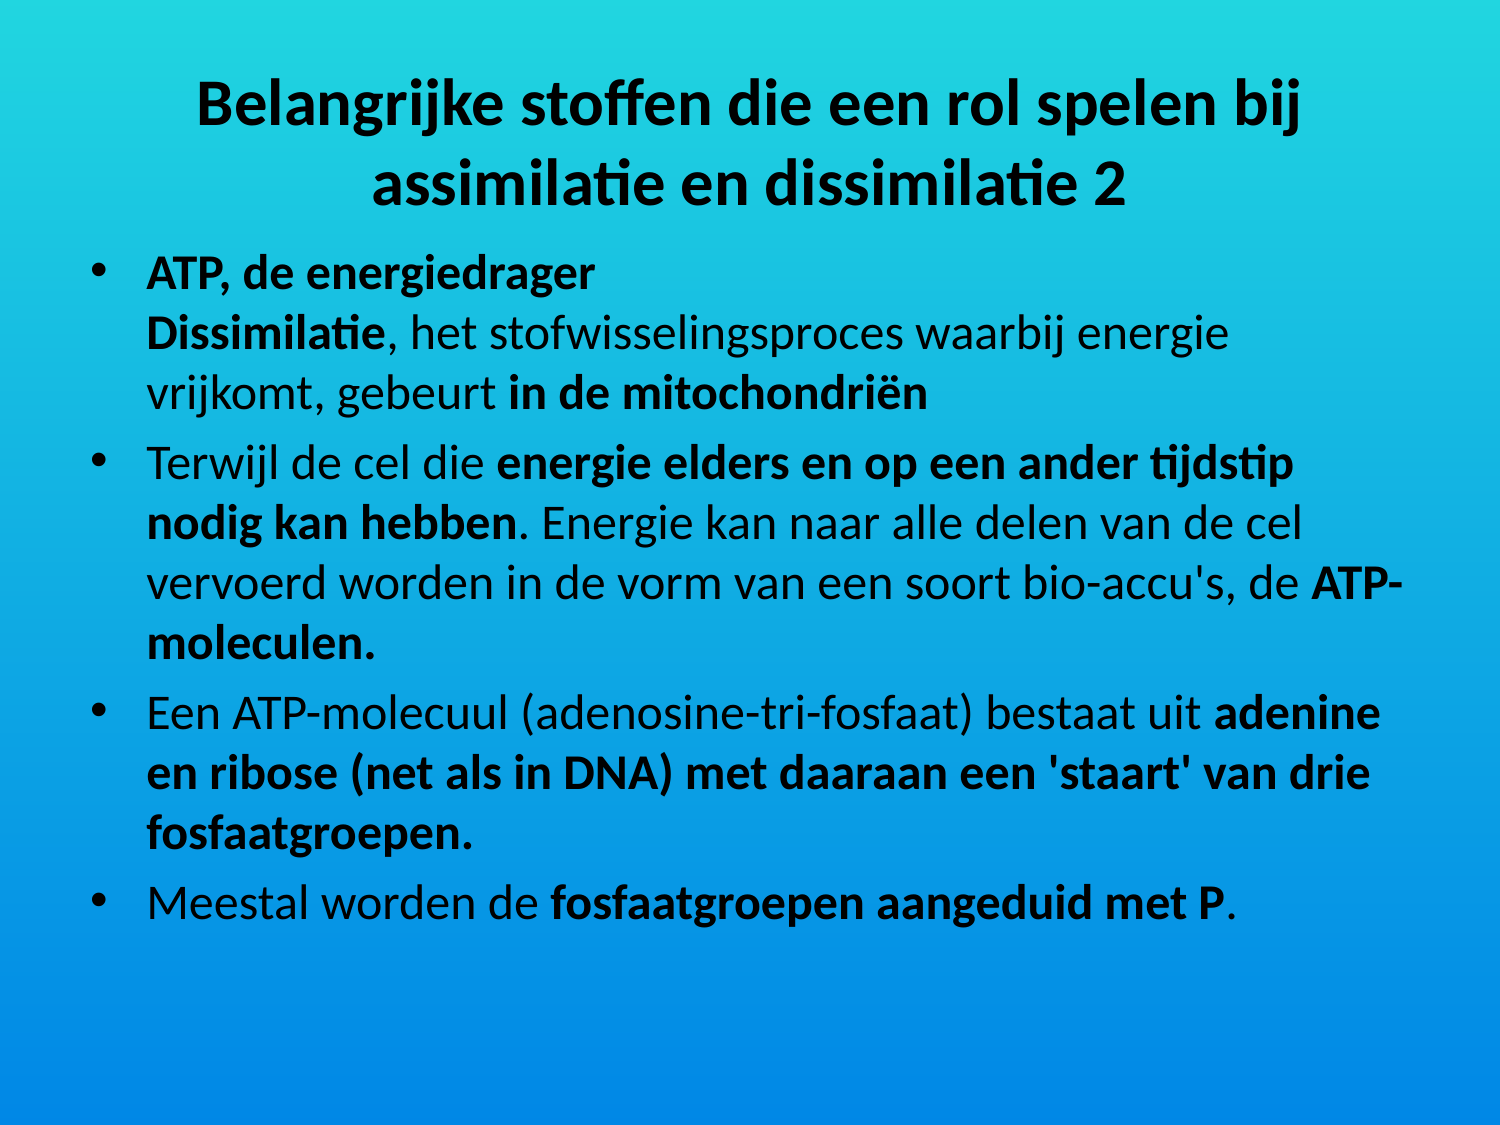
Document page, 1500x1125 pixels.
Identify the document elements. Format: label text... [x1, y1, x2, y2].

list ATP, de energiedrager Dissimilatie, het stofwisselingsproces waarbij energie vrijkomt, gebeurt in de mitochondriën Terwijl de cel die energie elders en op een ander tijdstip nodig kan hebben. Energie kan naar alle delen van de cel vervoerd worden in de vorm van een soort bio-accu's, de ATP-moleculen. Een ATP-molecuul (adenosine-tri-fosfaat) bestaat uit adenine en ribose (net als in DNA) met daaraan een 'staart' van drie fosfaatgroepen. Meestal worden de fosfaatgroepen aangeduid met P. [75, 231, 1425, 1083]
title Belangrijke stoffen die een rol spelen bij assimilatie en dissimilatie 2 [75, 45, 1425, 231]
